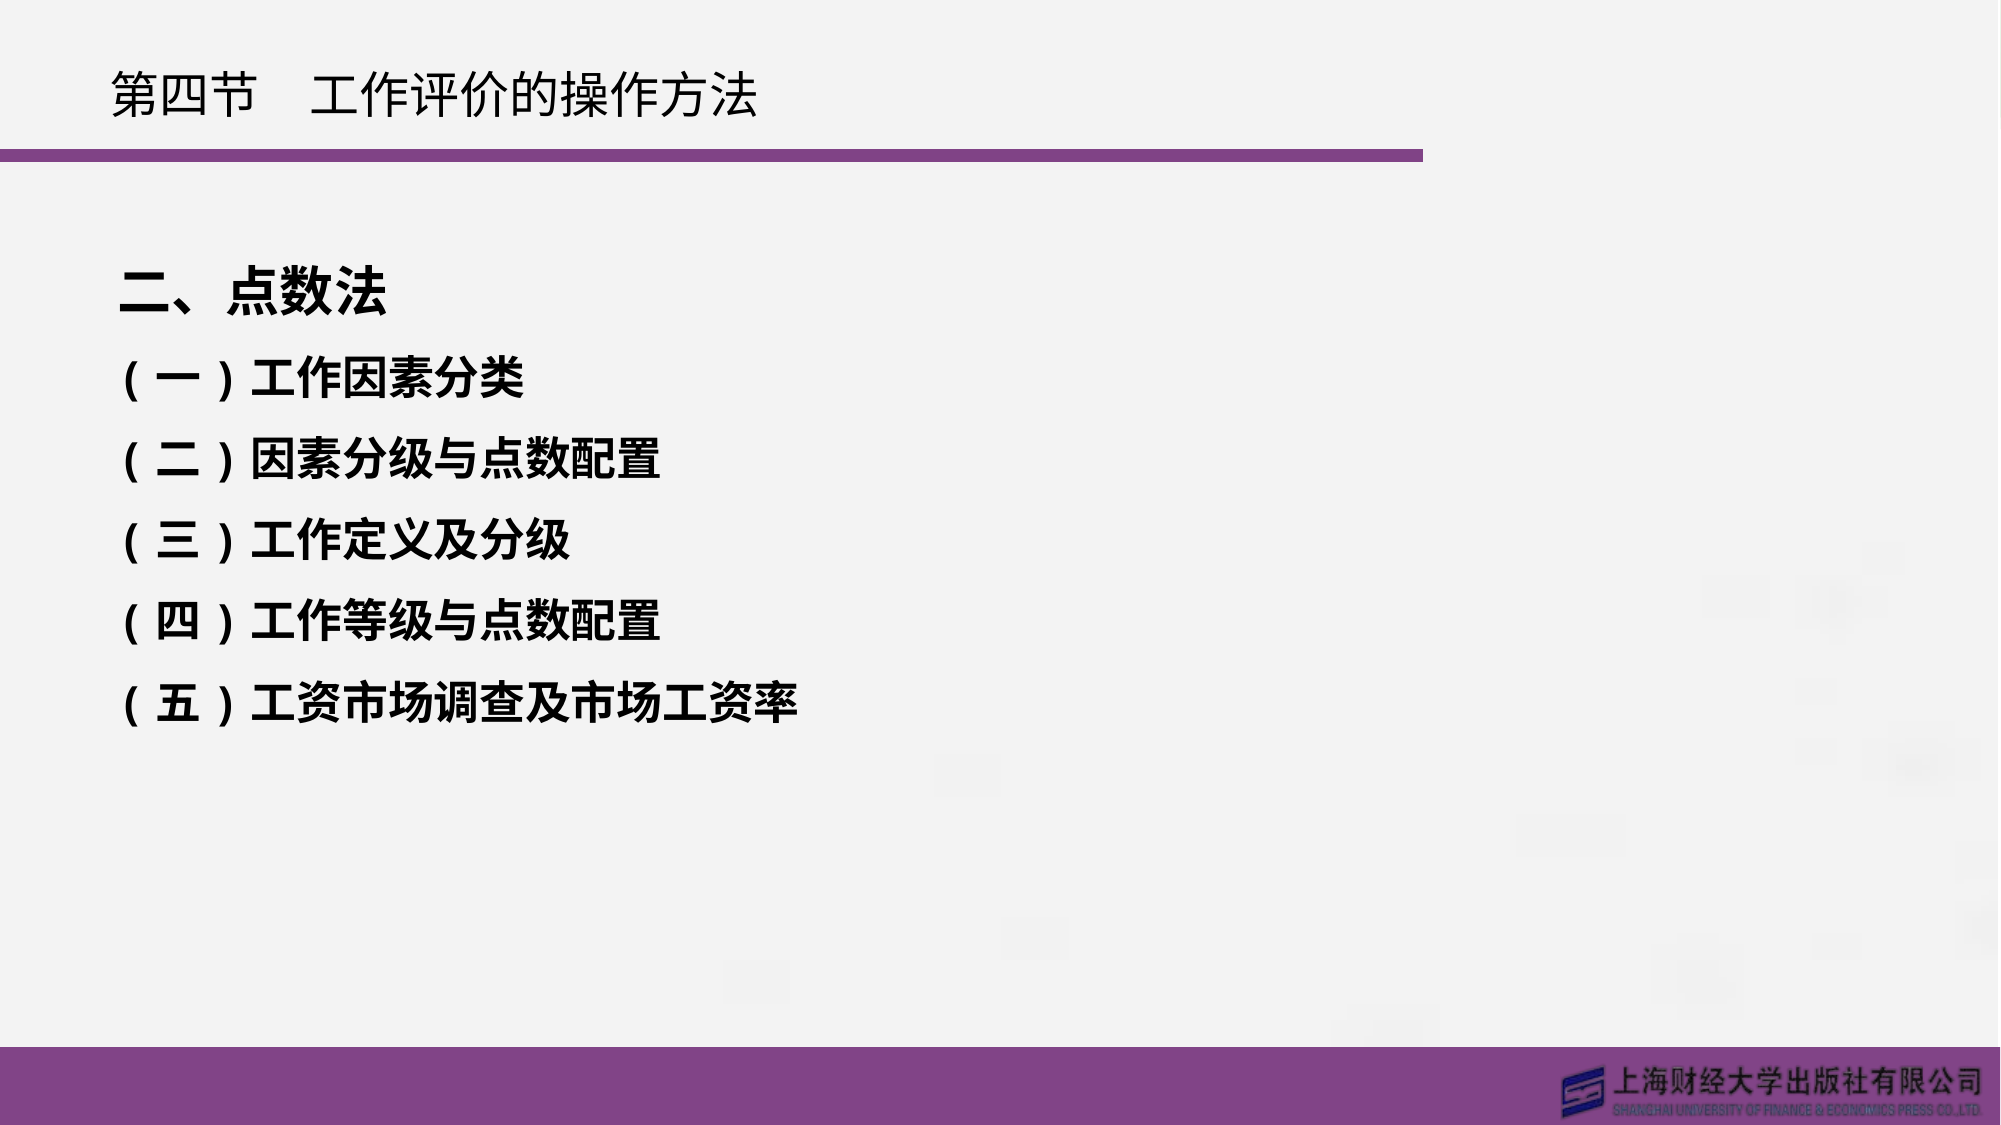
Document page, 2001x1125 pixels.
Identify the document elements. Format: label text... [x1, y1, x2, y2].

title 第四节 工作评价的操作方法 [94, 42, 1451, 146]
picture [0, 0, 2001, 1125]
list 二、点数法 (一)工作因素分类 (二)因素分级与点数配置 (三)工作定义及分级 (四)工作等级与点数配置 (五)工资市场调查及市场工资率 [102, 233, 1898, 1032]
